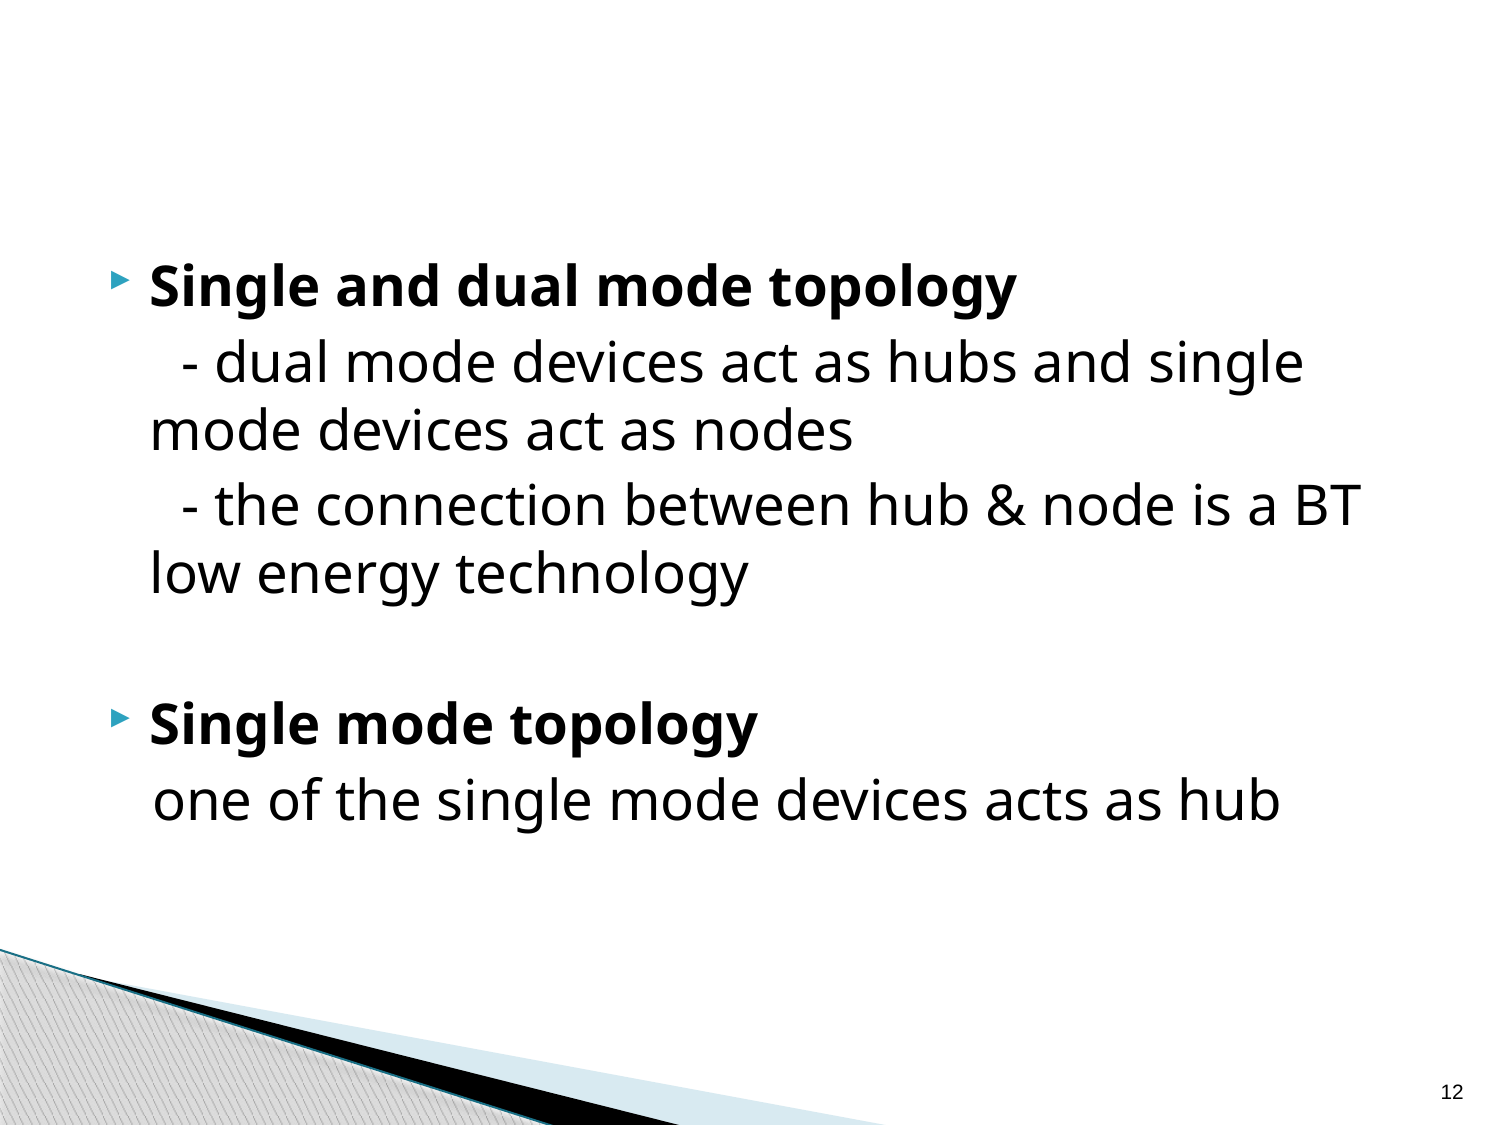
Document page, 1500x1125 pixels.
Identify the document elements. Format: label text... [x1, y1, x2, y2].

slide_number 12 [1418, 1051, 1479, 1112]
list Single and dual mode topology - dual mode devices act as hubs and single mode devices act as nodes - the connection between hub & node is a BT low energy technology Single mode topology one of the single mode devices acts as hub [74, 242, 1426, 986]
